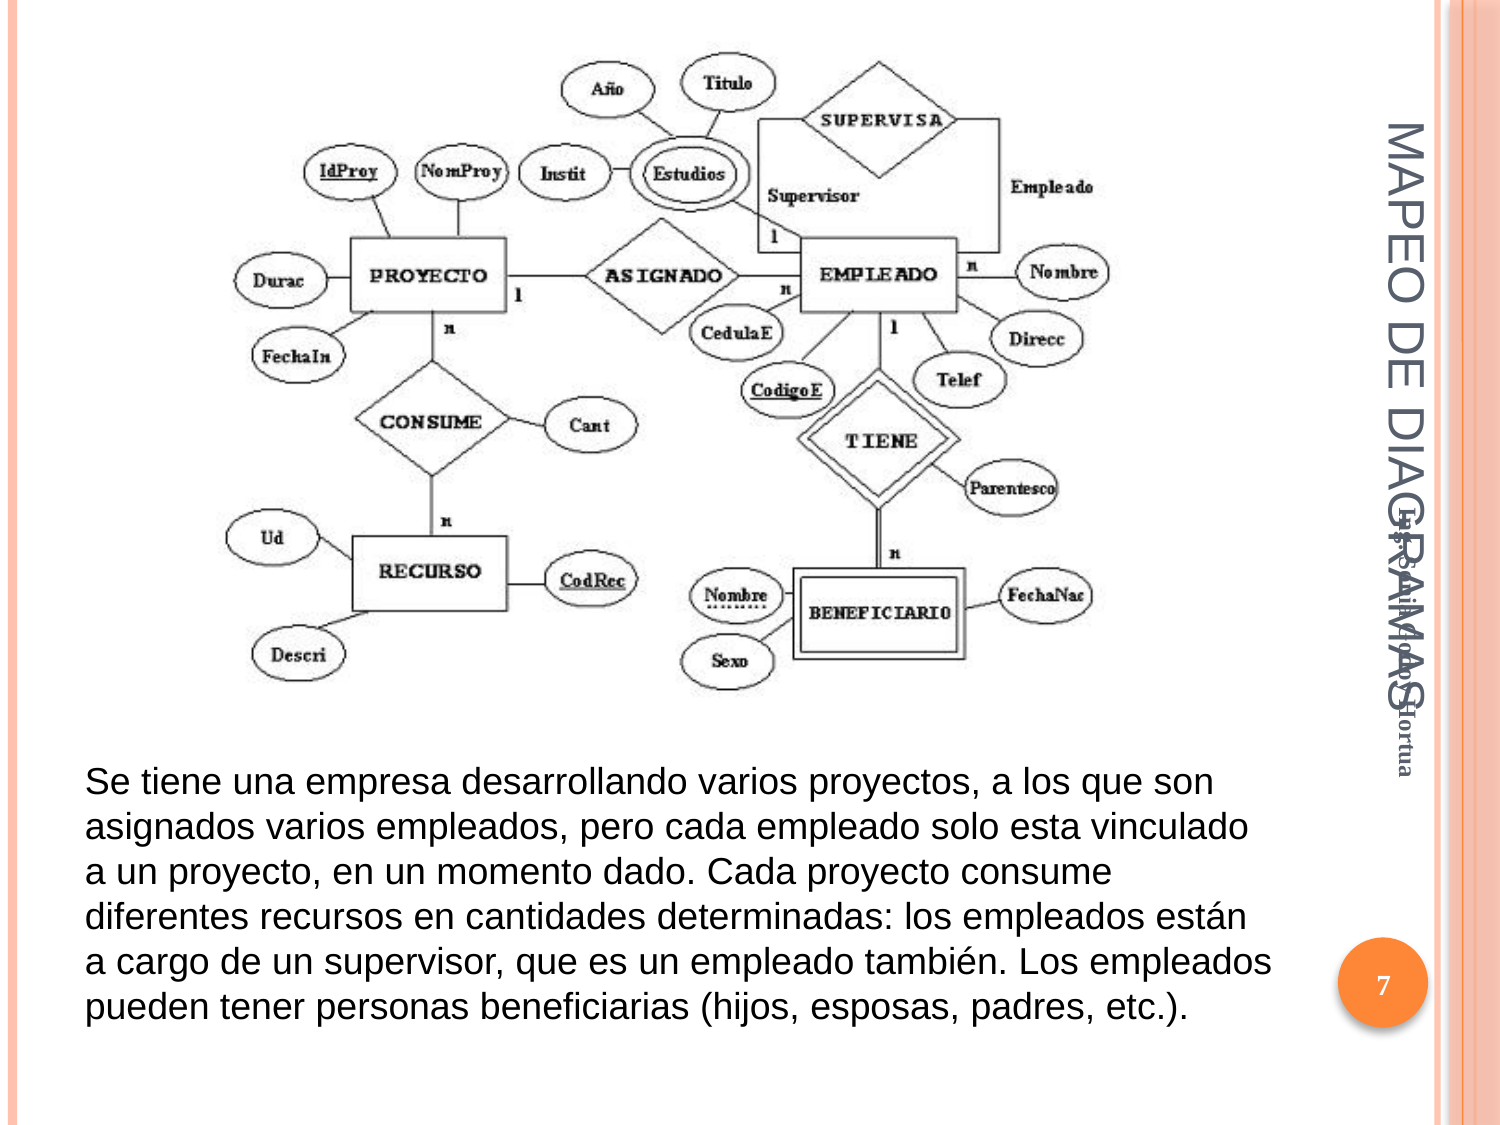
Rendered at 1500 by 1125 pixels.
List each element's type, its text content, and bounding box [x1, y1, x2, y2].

text_box Se tiene una empresa desarrollando varios proyectos, a los que son asignados varios empleados, pero cada empleado solo esta vinculado a un proyecto, en un momento dado. Cada proyecto consume diferentes recursos en cantidades determinadas: los empleados están a cargo de un supervisor, que es un empleado también. Los empleados pueden tener personas beneficiarias (hijos, esposas, padres, etc.). [70, 749, 1289, 1035]
title Mapeo de diagramas [1371, 105, 1448, 1043]
footer Ing. Sonia Godoy Hortua [1379, 380, 1440, 906]
picture [128, 0, 1219, 787]
slide_number 7 [1333, 940, 1434, 1026]
